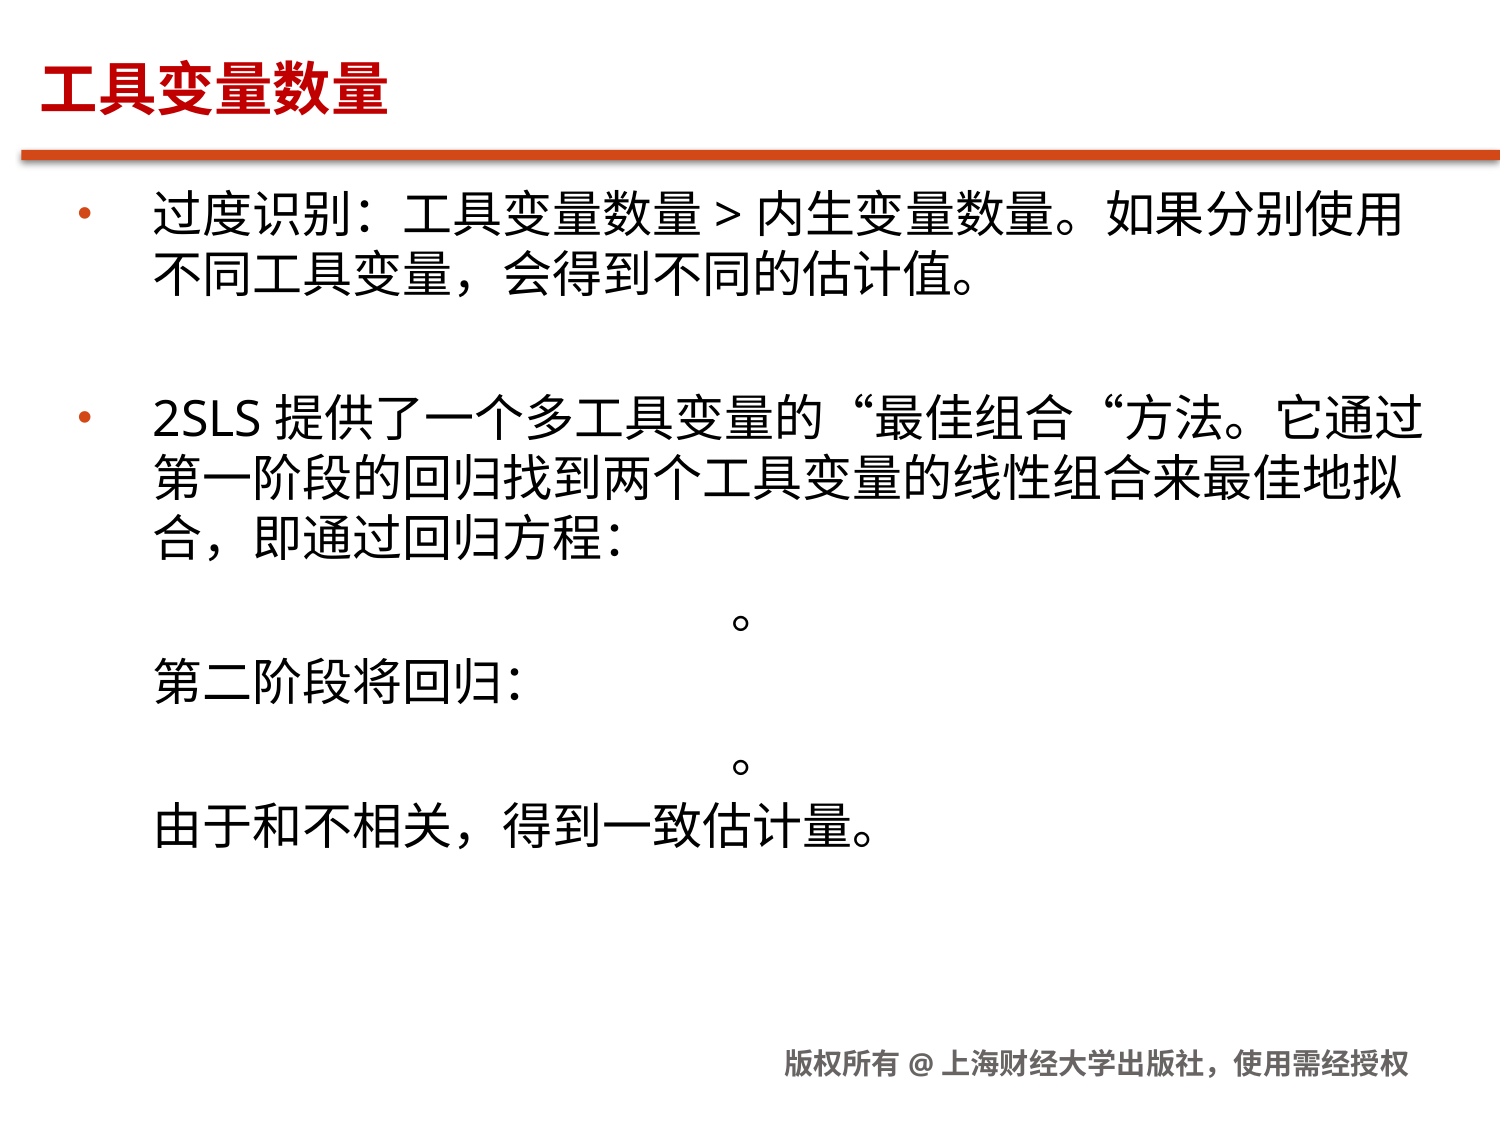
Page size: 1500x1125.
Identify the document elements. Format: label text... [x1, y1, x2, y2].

title 工具变量数量 [24, 50, 1450, 138]
footer 版权所有@上海财经大学出版社，使用需经授权 [690, 1025, 1500, 1100]
